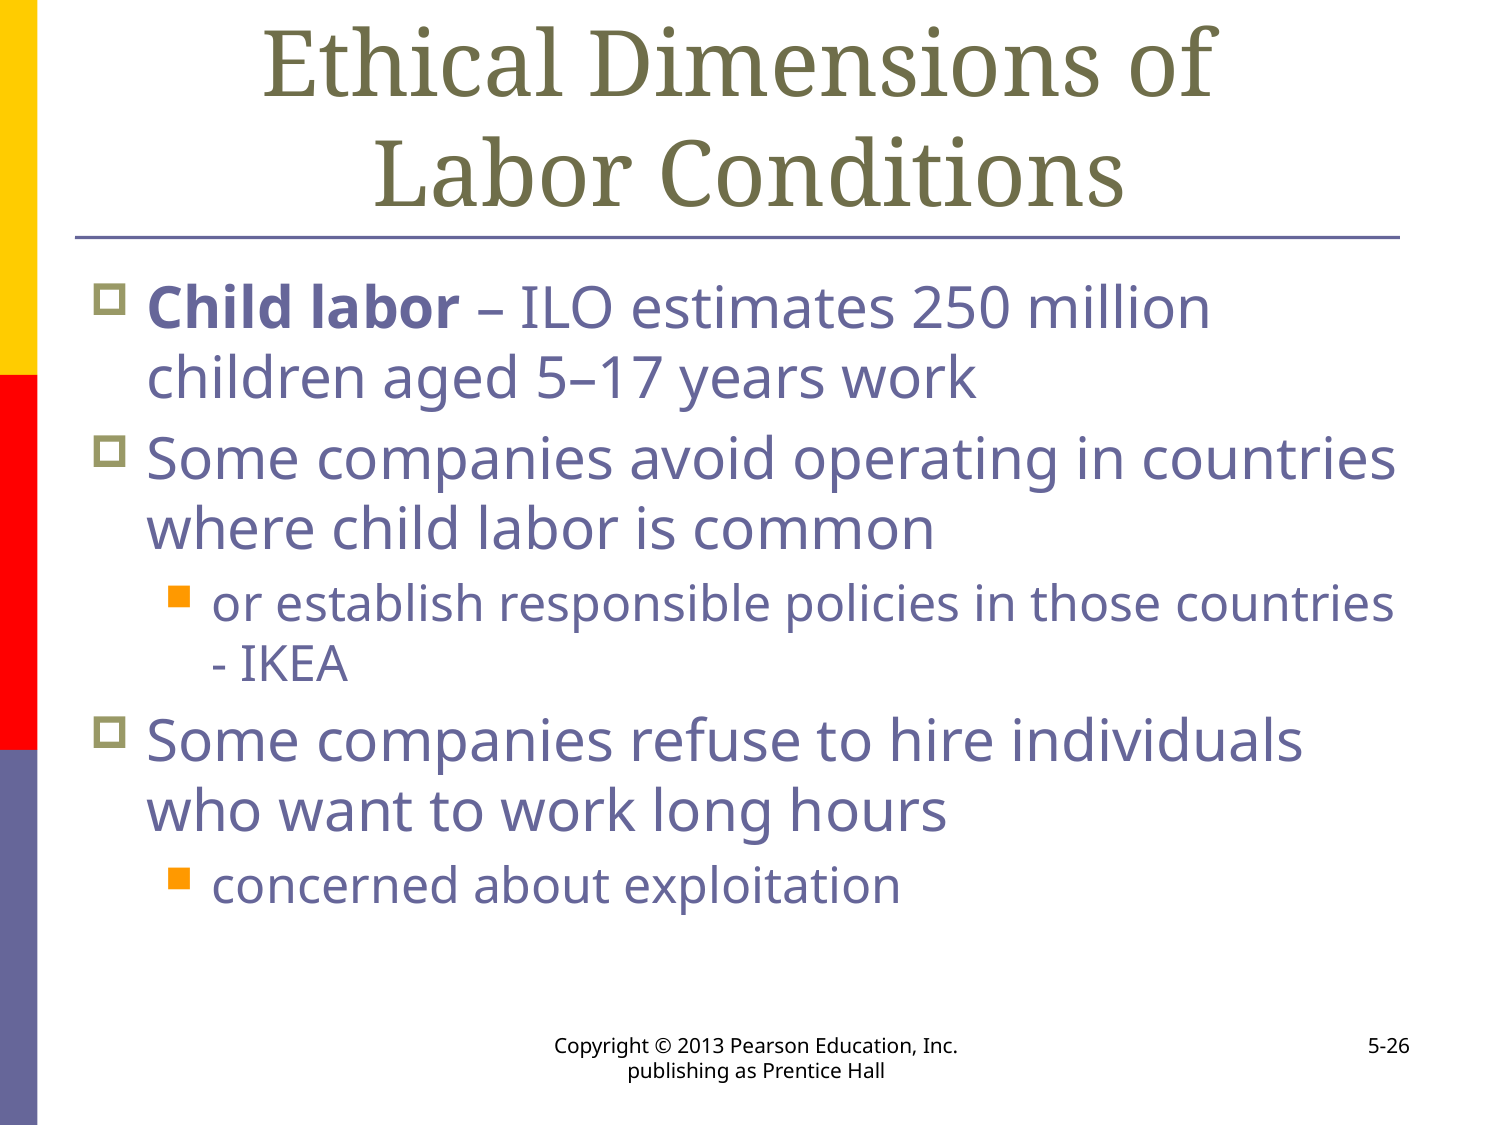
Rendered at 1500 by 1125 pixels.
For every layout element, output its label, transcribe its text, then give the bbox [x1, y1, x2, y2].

list Child labor – ILO estimates 250 million children aged 5–17 years work Some companies avoid operating in countries where child labor is common or establish responsible policies in those countries - IKEA Some companies refuse to hire individuals who want to work long hours concerned about exploitation [75, 262, 1425, 1006]
footer Copyright © 2013 Pearson Education, Inc. publishing as Prentice Hall [500, 1025, 1013, 1100]
title Ethical Dimensions of Labor Conditions [75, 45, 1425, 233]
slide_number 5-26 [1074, 1025, 1425, 1100]
